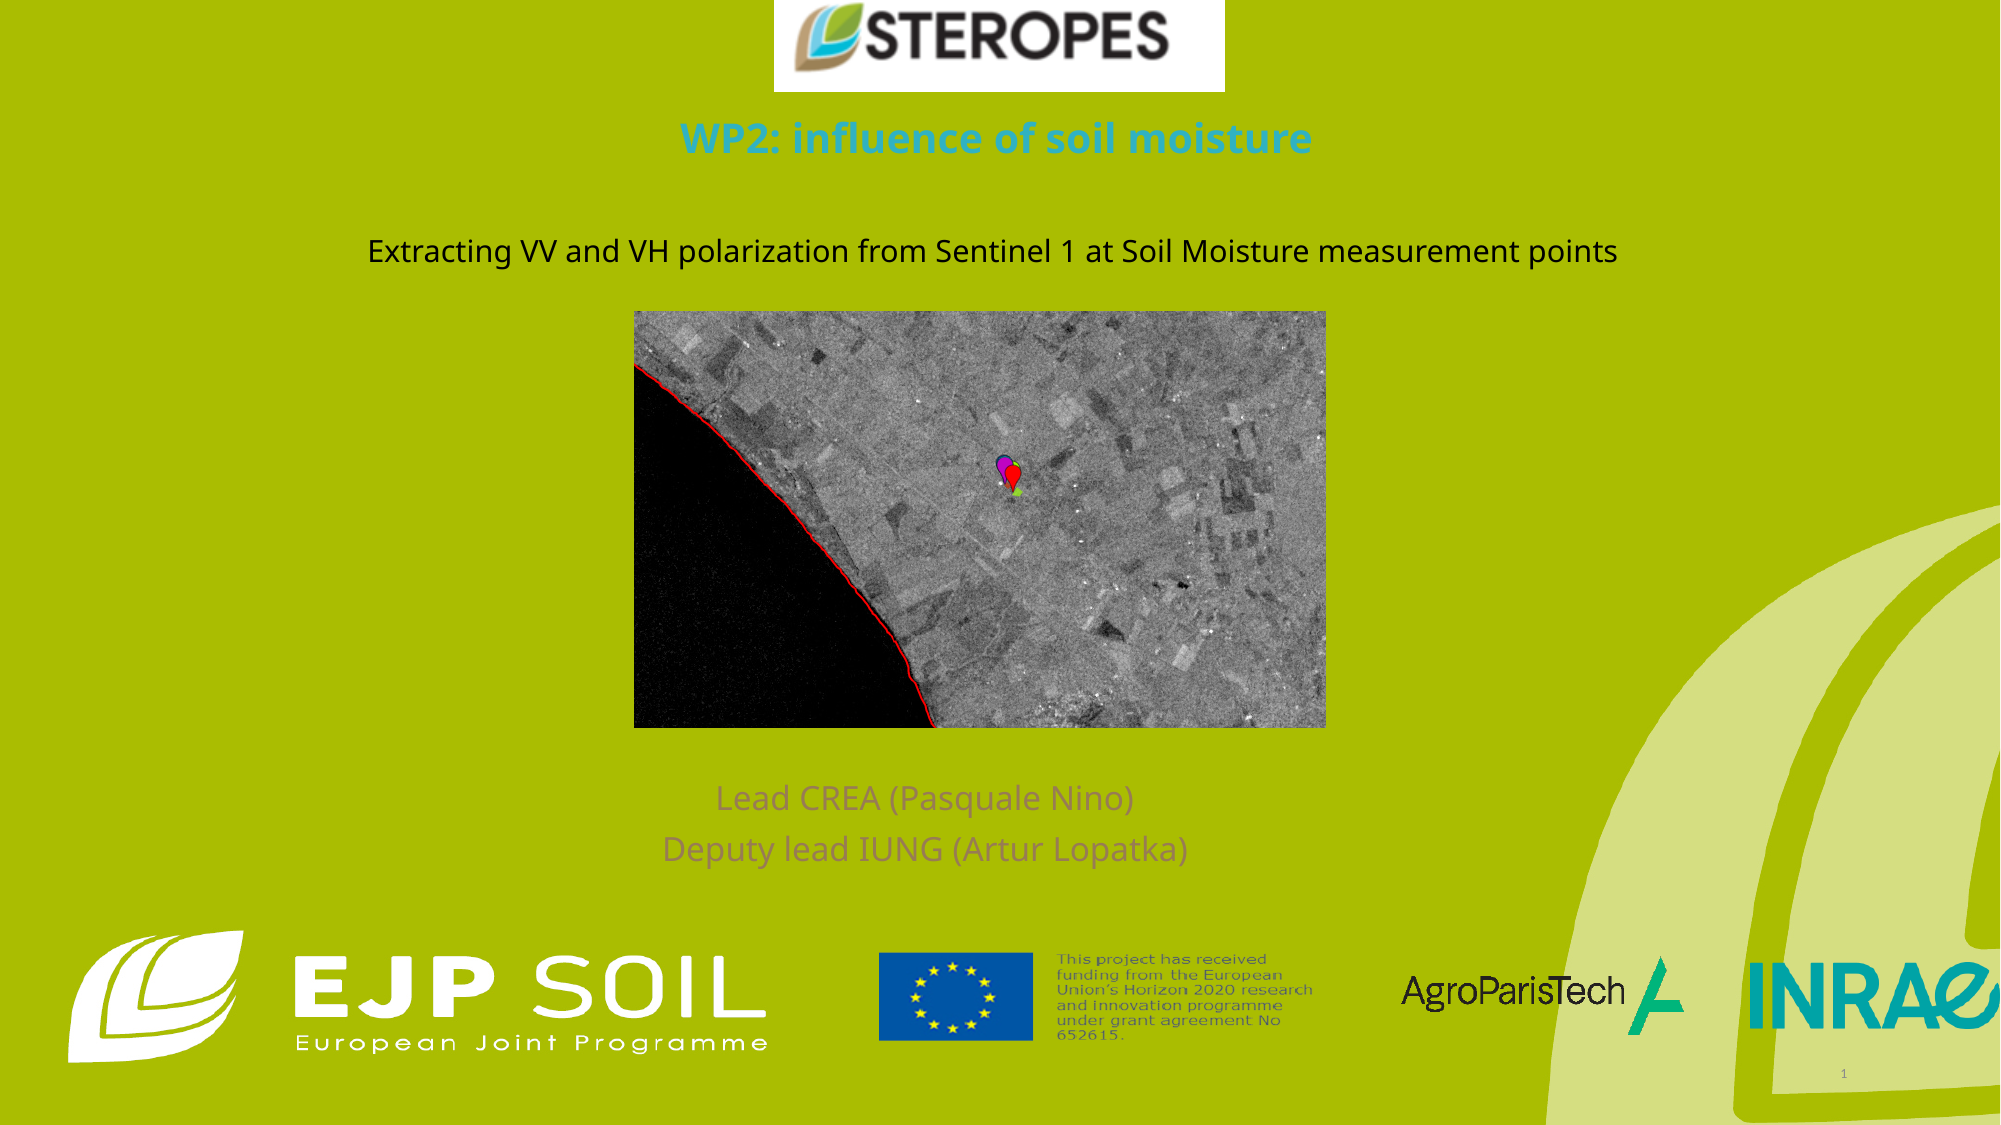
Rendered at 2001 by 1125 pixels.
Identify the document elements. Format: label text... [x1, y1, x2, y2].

slide_number 1 [1412, 1042, 1863, 1103]
picture [0, 0, 2001, 1125]
title WP2: influence of soil moisture Extracting VV and VH polarization from Sentinel 1 at Soil Moisture measurement points [85, 109, 1908, 277]
subtitle Lead CREA (Pasquale Nino) Deputy lead IUNG (Artur Lopatka) [282, 774, 1568, 891]
